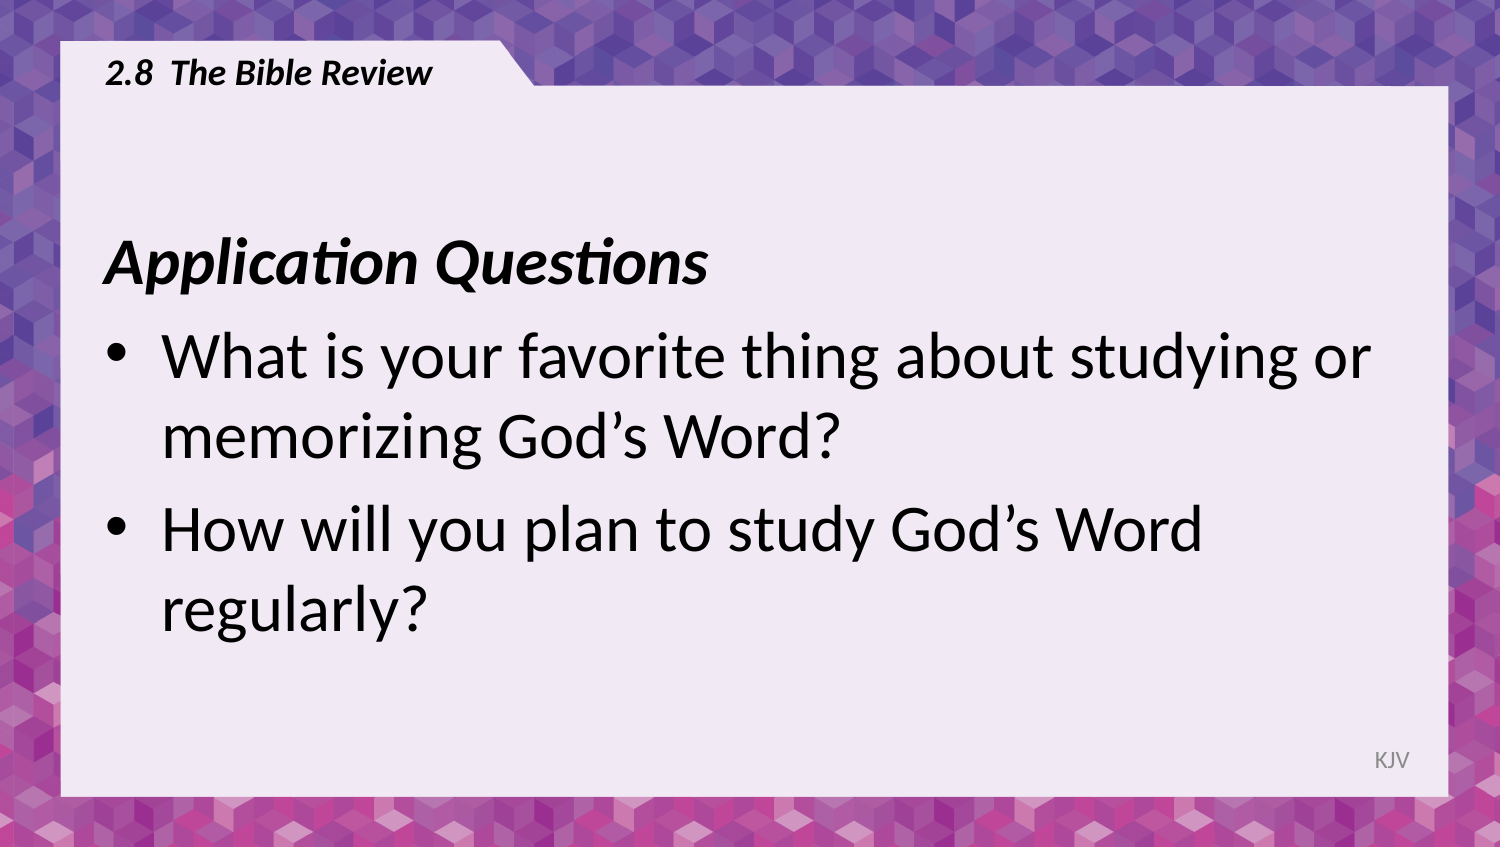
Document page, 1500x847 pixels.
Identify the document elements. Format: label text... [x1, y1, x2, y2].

list Application Questions What is your favorite thing about studying or memorizing God’s Word? How will you plan to study God’s Word regularly? [89, 141, 1403, 722]
title 2.8 The Bible Review [89, 33, 1420, 108]
picture [0, 0, 1500, 847]
footer KJV [950, 736, 1425, 782]
